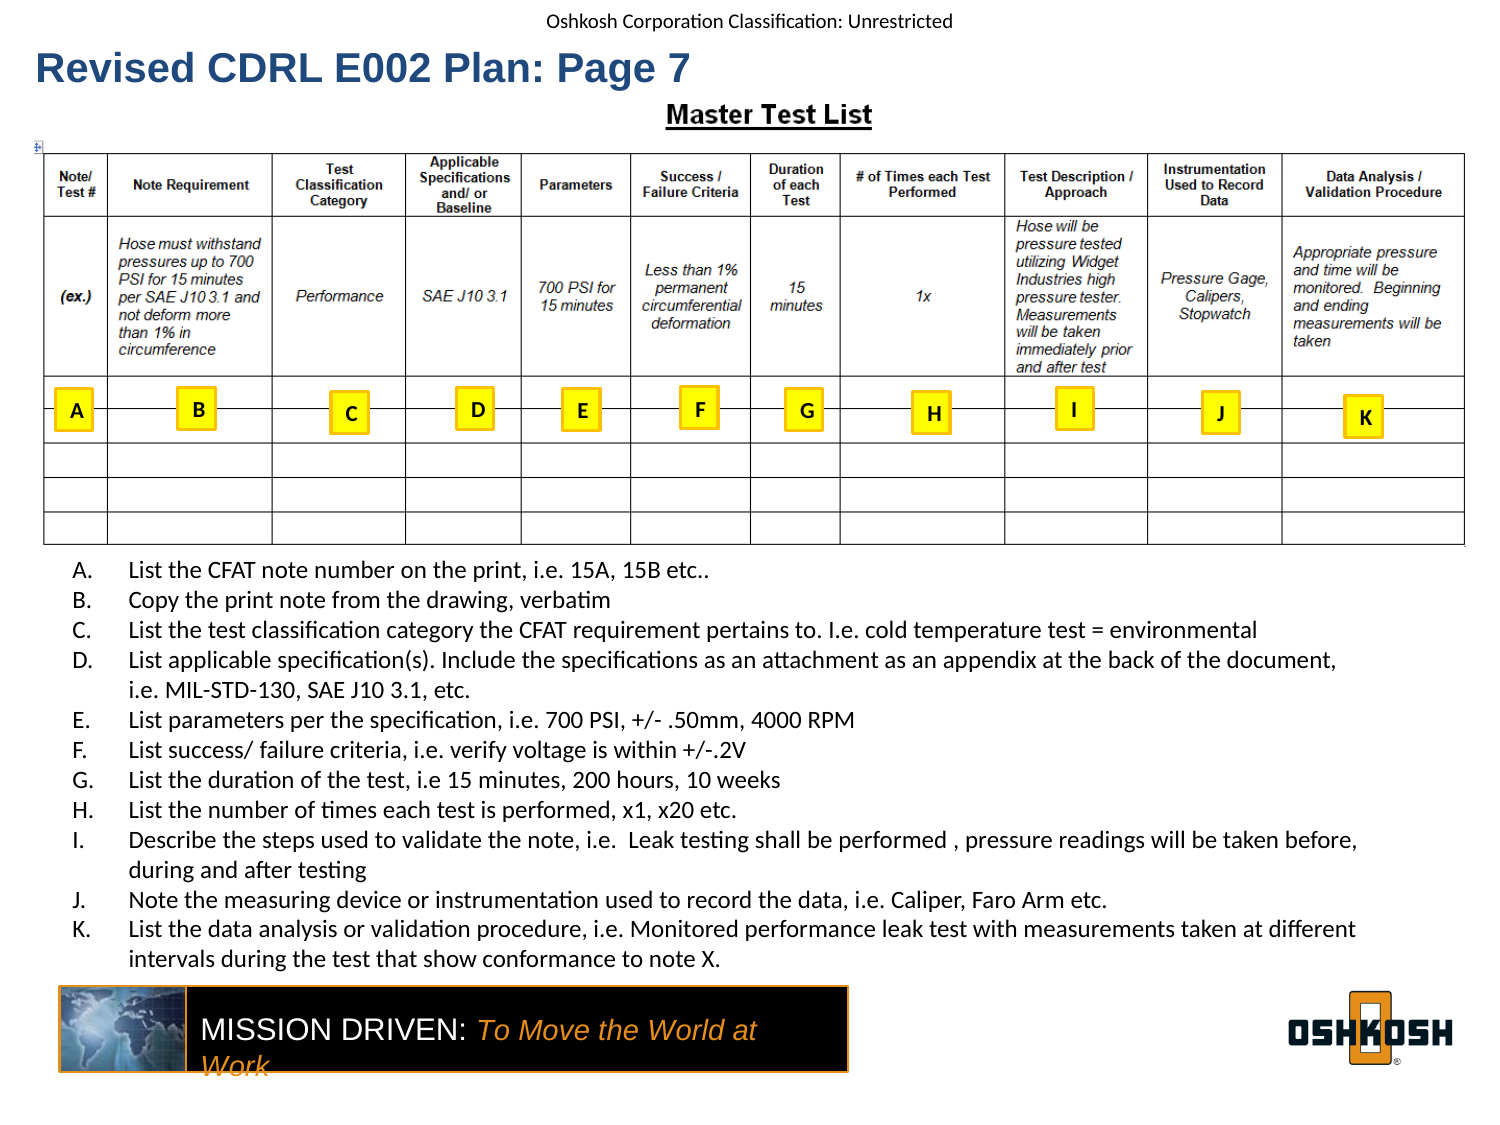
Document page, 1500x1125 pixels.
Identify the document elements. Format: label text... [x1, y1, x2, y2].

picture [34, 104, 1466, 547]
text_box List the CFAT note number on the print, i.e. 15A, 15B etc.. Copy the print note from the drawing, verbatim List the test classification category the CFAT requirement pertains to. I.e. cold temperature test = environmental List applicable specification(s). Include the specifications as an attachment as an appendix at the back of the document, i.e. MIL-STD-130, SAE J10 3.1, etc. List parameters per the specification, i.e. 700 PSI, +/- .50mm, 4000 RPM List success/ failure criteria, i.e. verify voltage is within +/-.2V List the duration of the test, i.e 15 minutes, 200 hours, 10 weeks List the number of times each test is performed, x1, x20 etc. Describe the steps used to validate the note, i.e. Leak testing shall be performed , pressure readings will be taken before, during and after testing Note the measuring device or instrumentation used to record the data, i.e. Caliper, Faro Arm etc. List the data analysis or validation procedure, i.e. Monitored performance leak test with measurements taken at different intervals during the test that show conformance to note X. [57, 555, 1383, 1071]
picture [1383, 984, 1457, 1070]
footer MISSION DRIVEN: To Move the World at Work [198, 1071, 831, 1125]
title Revised CDRL E002 Plan: Page 7 [35, 40, 1465, 104]
